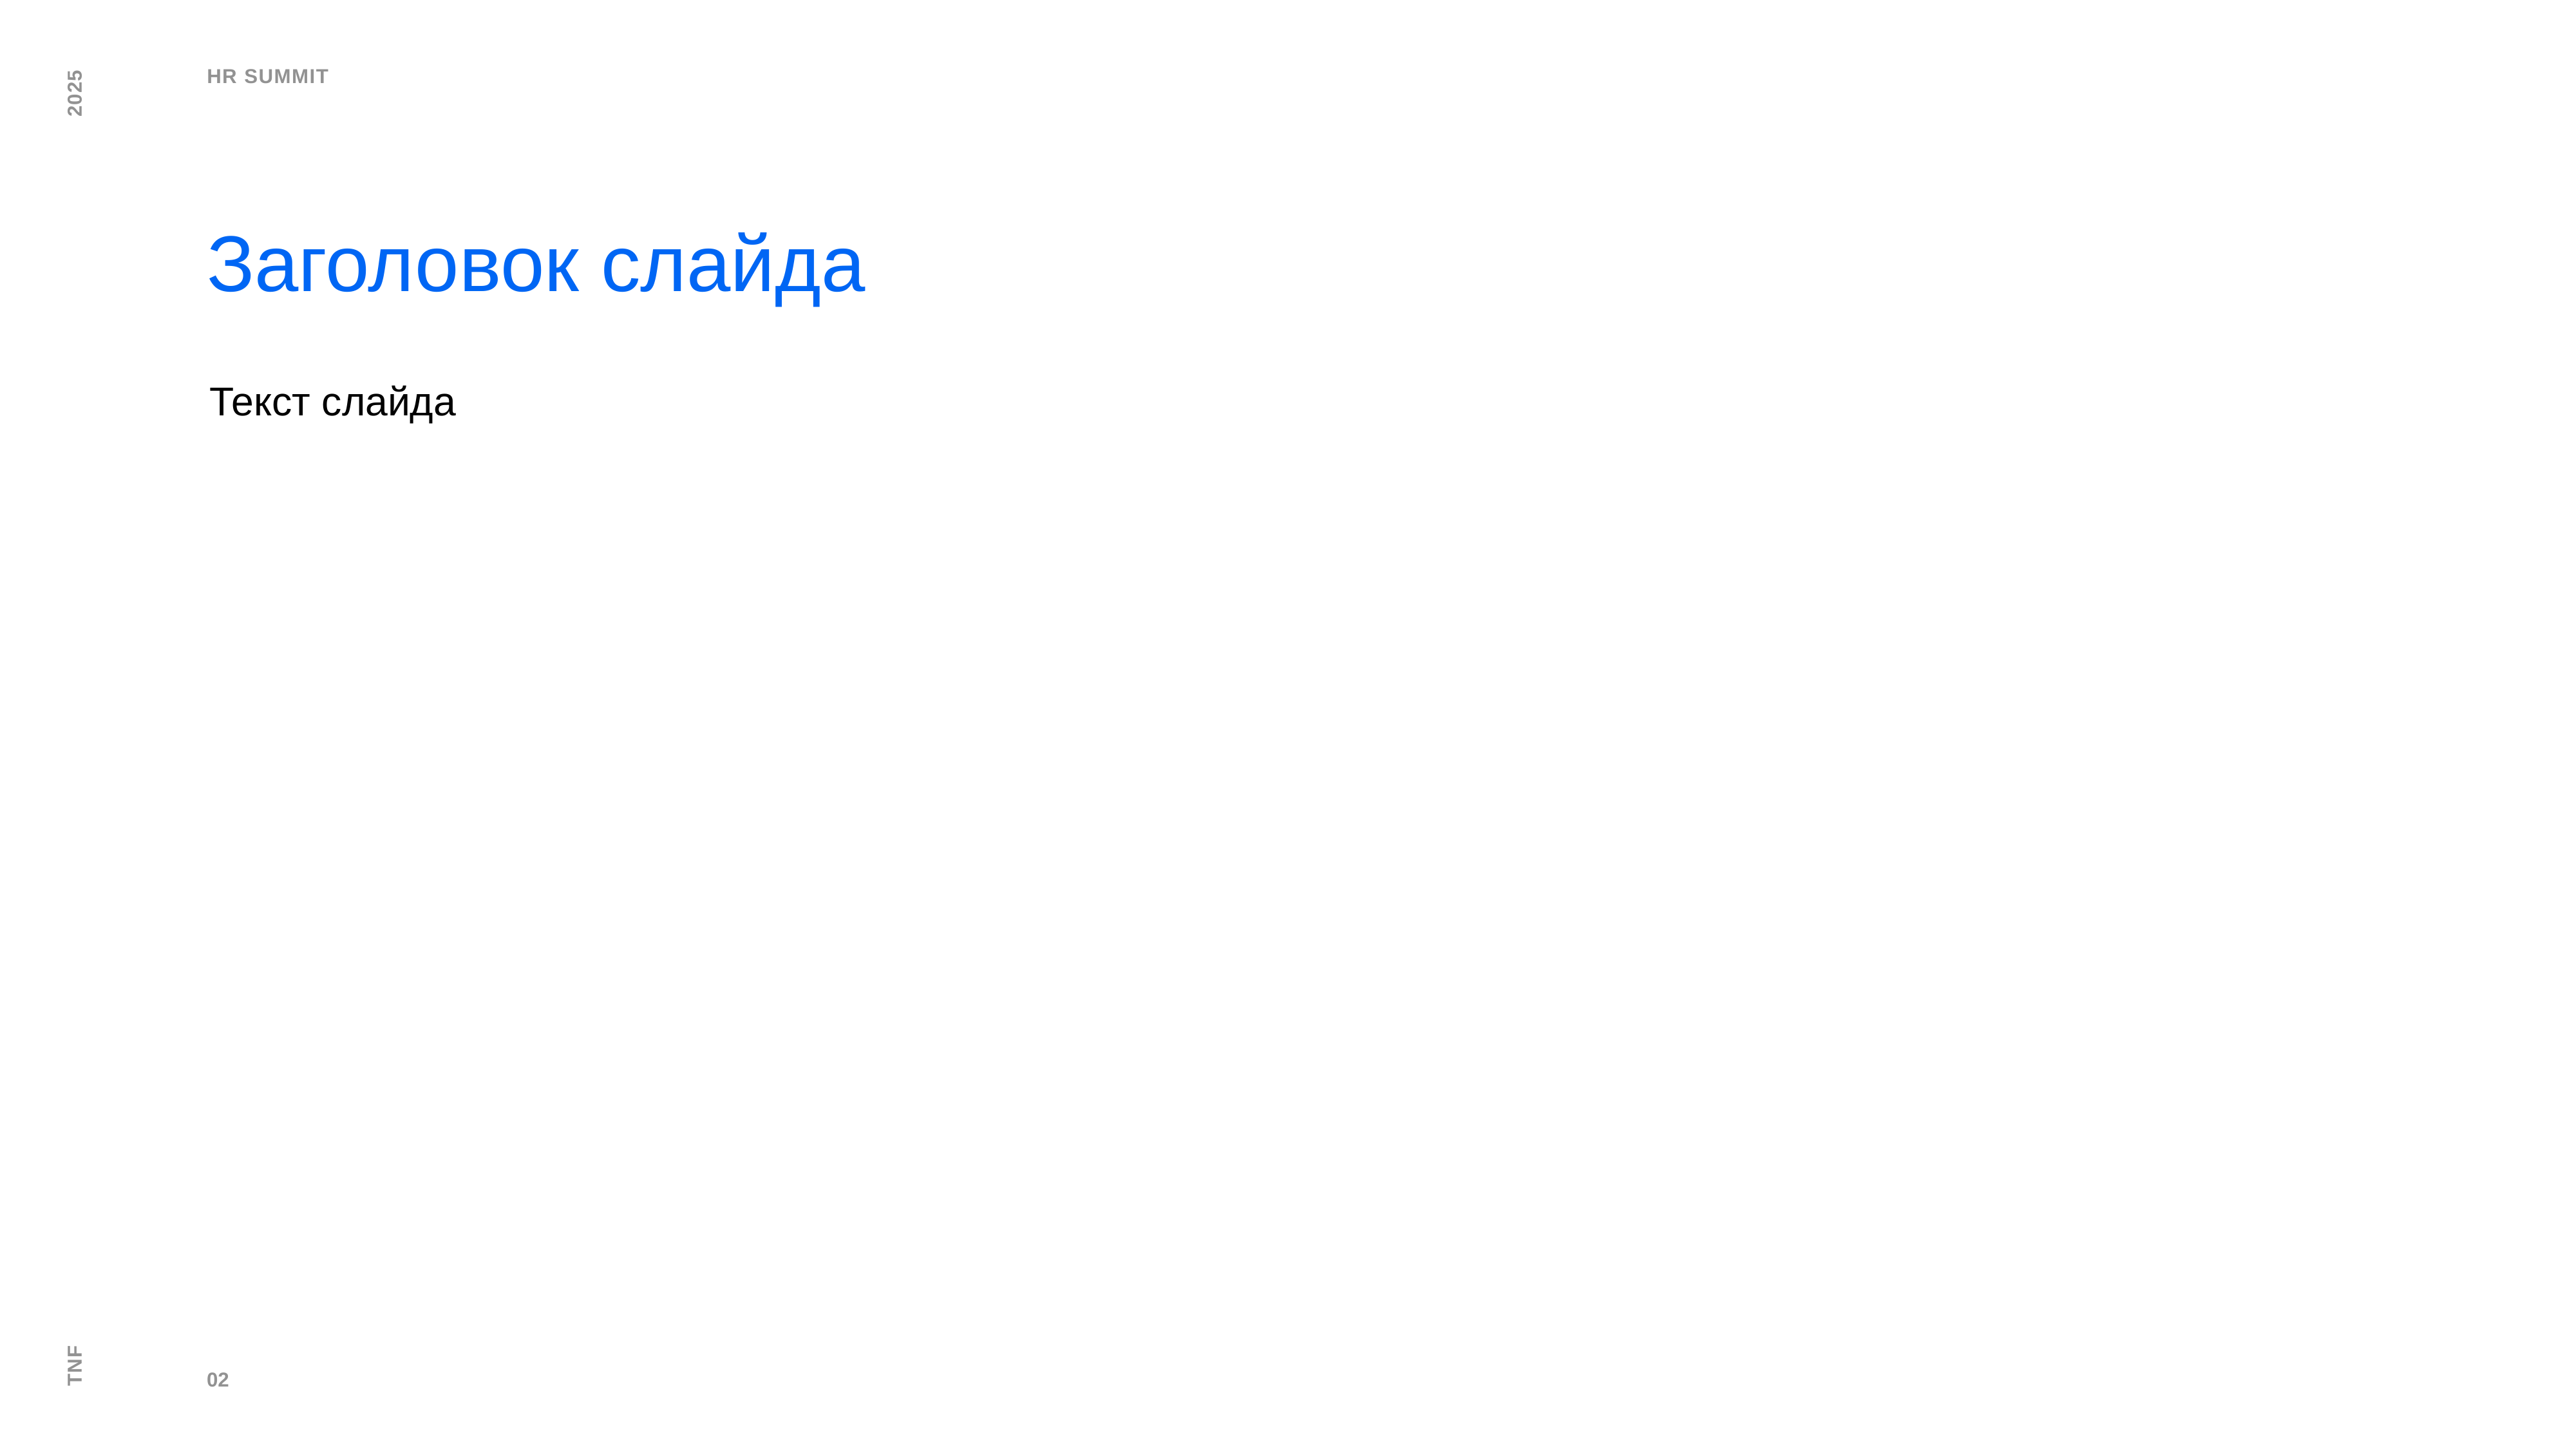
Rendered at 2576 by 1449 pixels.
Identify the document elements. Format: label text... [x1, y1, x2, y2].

text_box Текст слайда [204, 370, 1349, 429]
text_box 02 [201, 1361, 267, 1396]
text_box Заголовок слайда [201, 207, 1345, 313]
